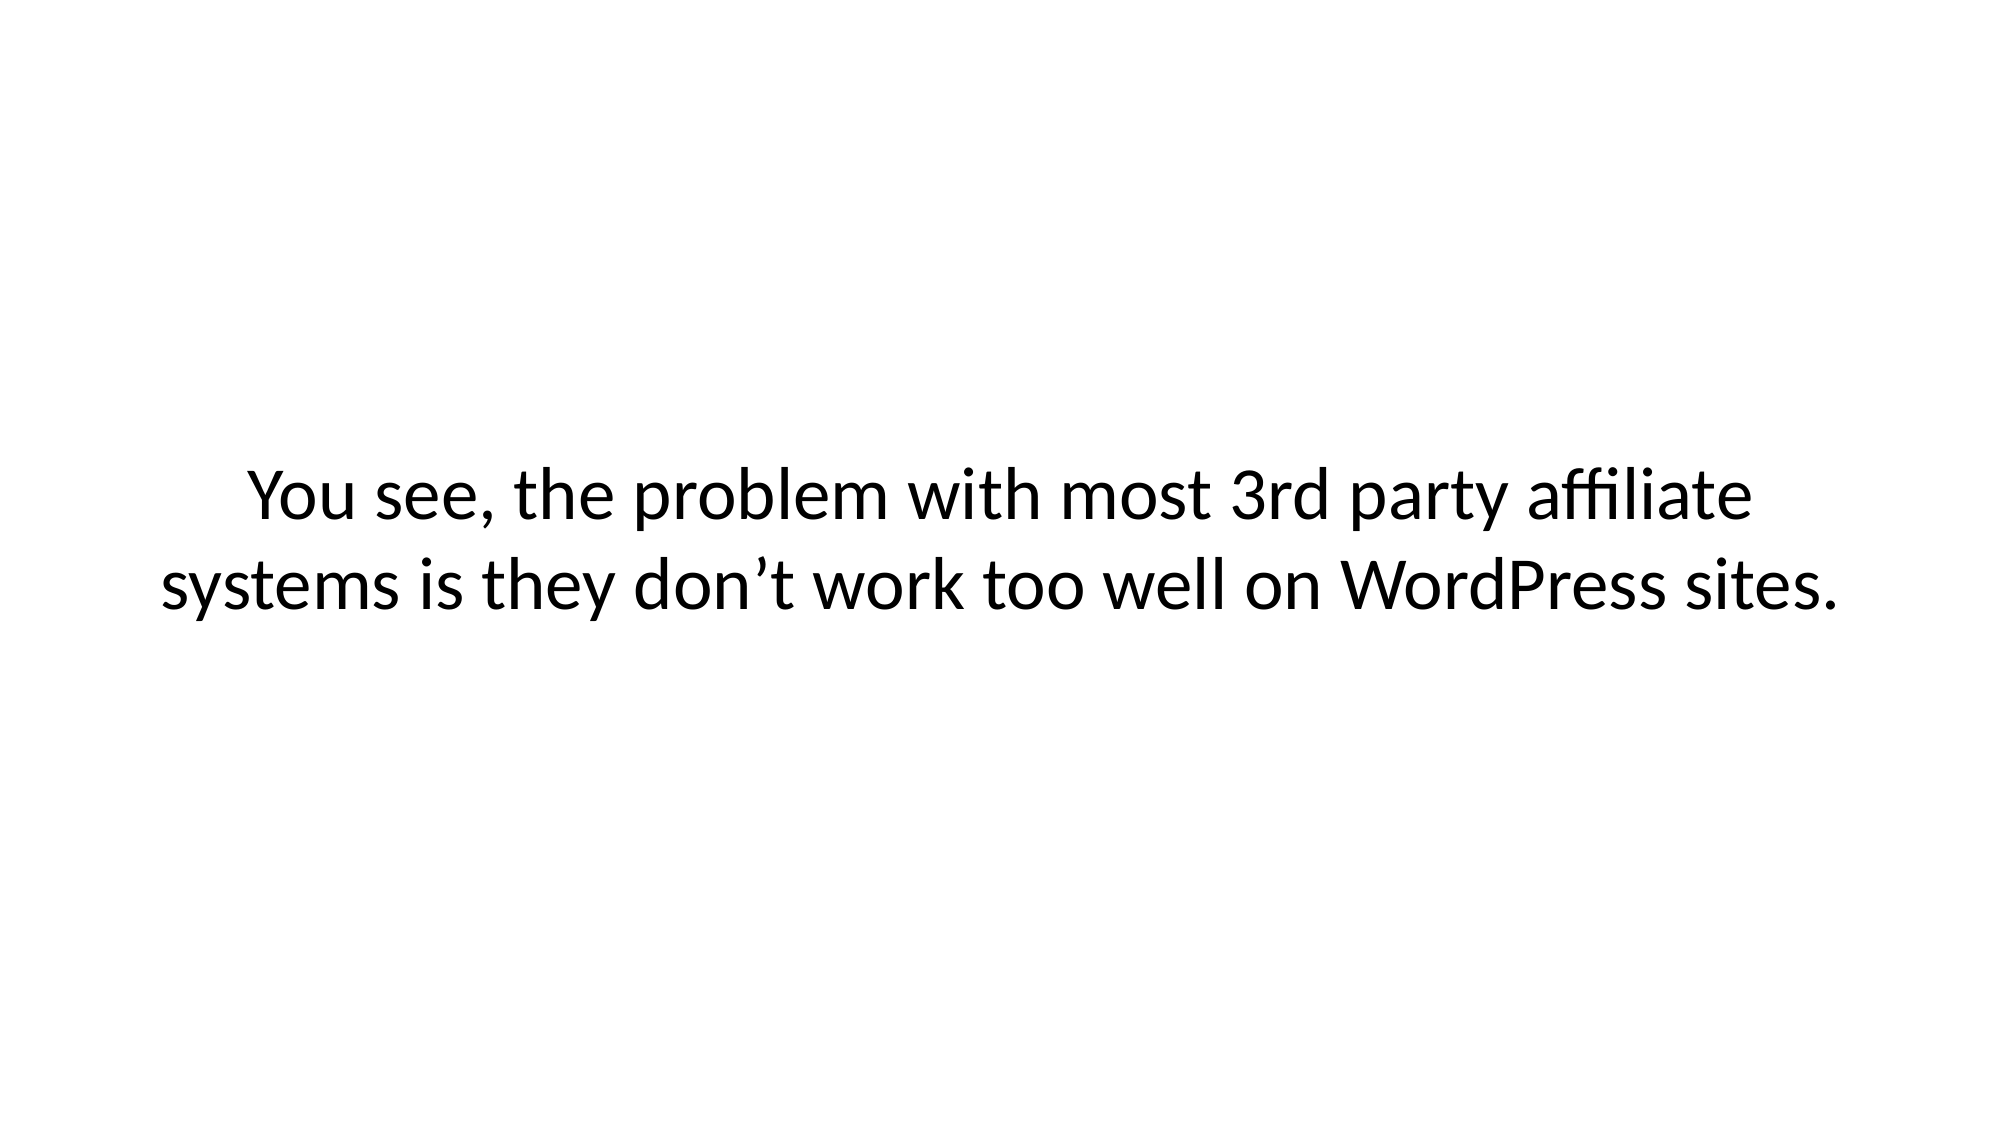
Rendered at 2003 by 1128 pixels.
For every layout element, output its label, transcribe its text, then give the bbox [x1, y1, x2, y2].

title You see, the problem with most 3rd party affiliate systems is they don’t work too well on WordPress sites. [149, 287, 1853, 782]
